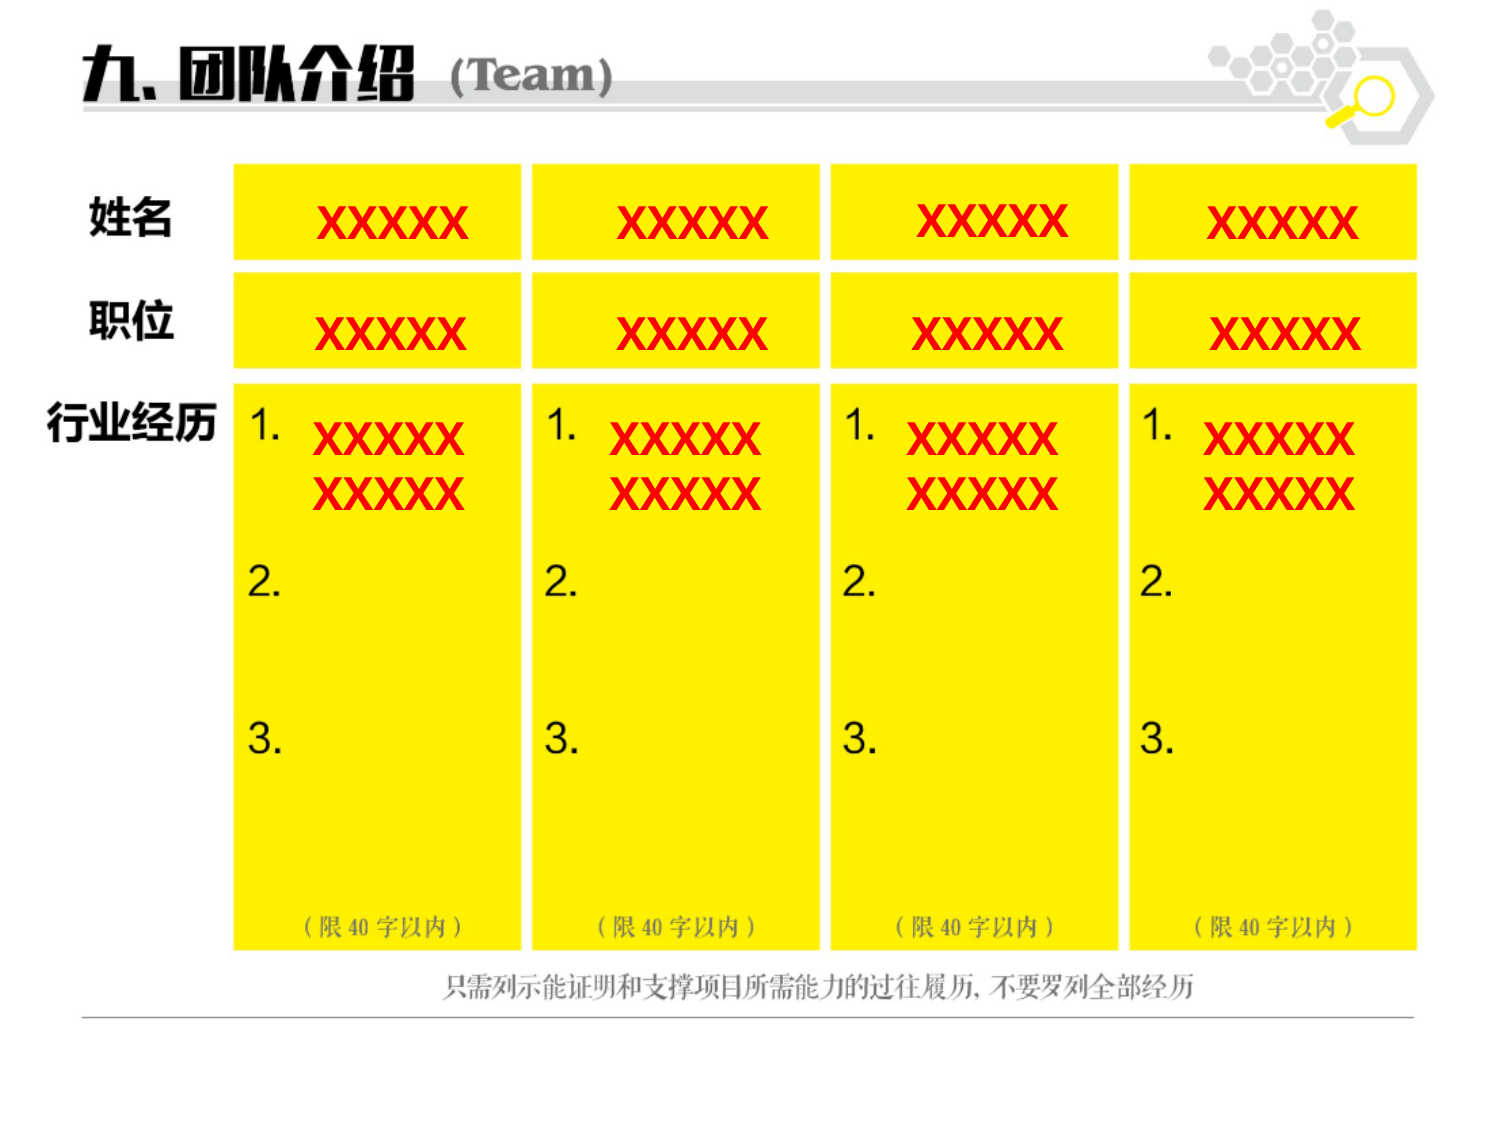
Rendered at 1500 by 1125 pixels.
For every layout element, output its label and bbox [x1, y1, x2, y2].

text_box [886, 184, 1089, 383]
text_box [589, 186, 789, 529]
text_box [292, 186, 489, 529]
text_box [1183, 186, 1382, 529]
text_box [886, 386, 1089, 529]
picture [0, 0, 1498, 1123]
